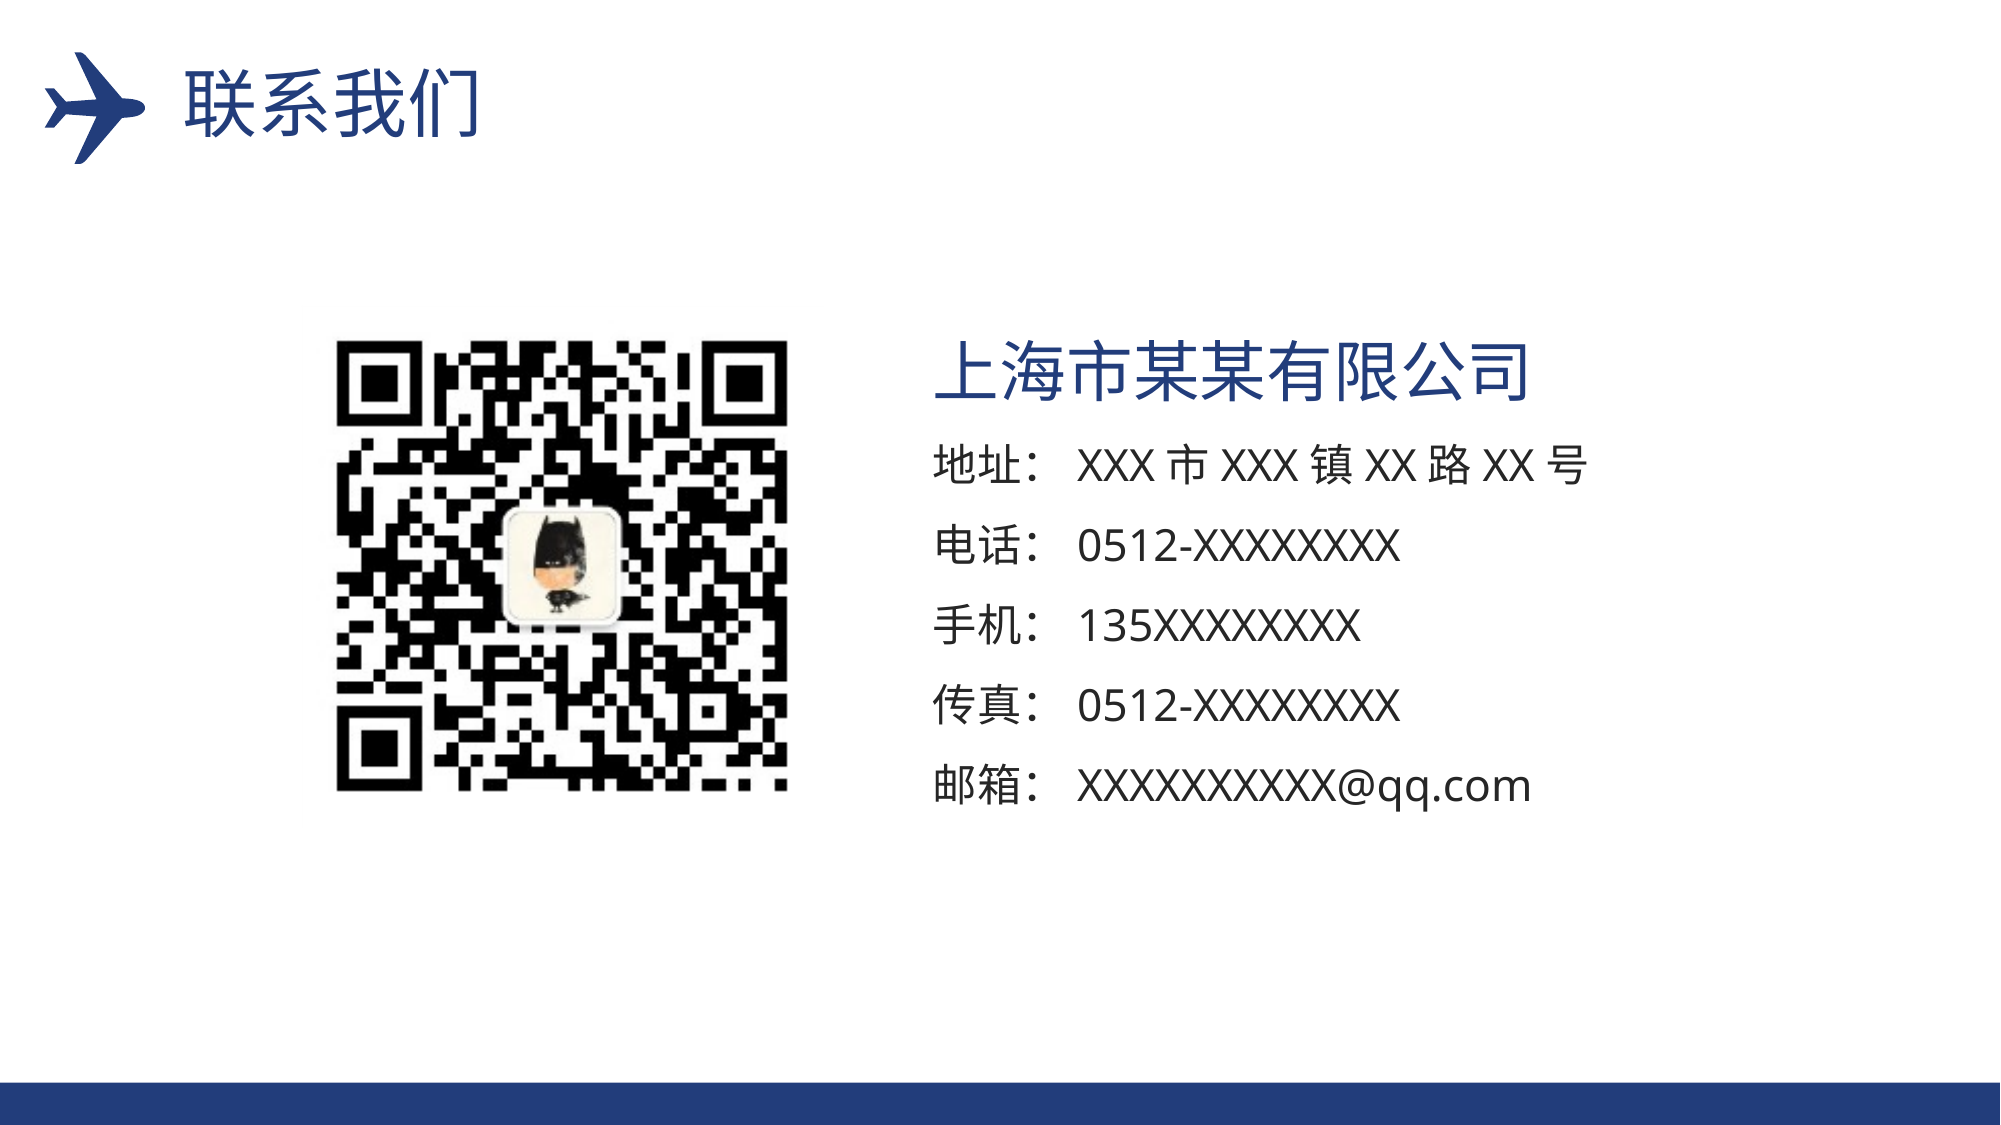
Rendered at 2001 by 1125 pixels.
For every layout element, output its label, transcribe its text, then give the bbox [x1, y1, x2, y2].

text_box 上海市某某有限公司 地址：XXX市XXX镇XX路XX号 电话：0512-XXXXXXXX 手机：135XXXXXXXX 传真：0512-XXXXXXXX 邮箱：XXXXXXXXXX@qq.com [918, 282, 1864, 818]
picture [301, 305, 824, 828]
list 联系我们 [167, 59, 984, 157]
